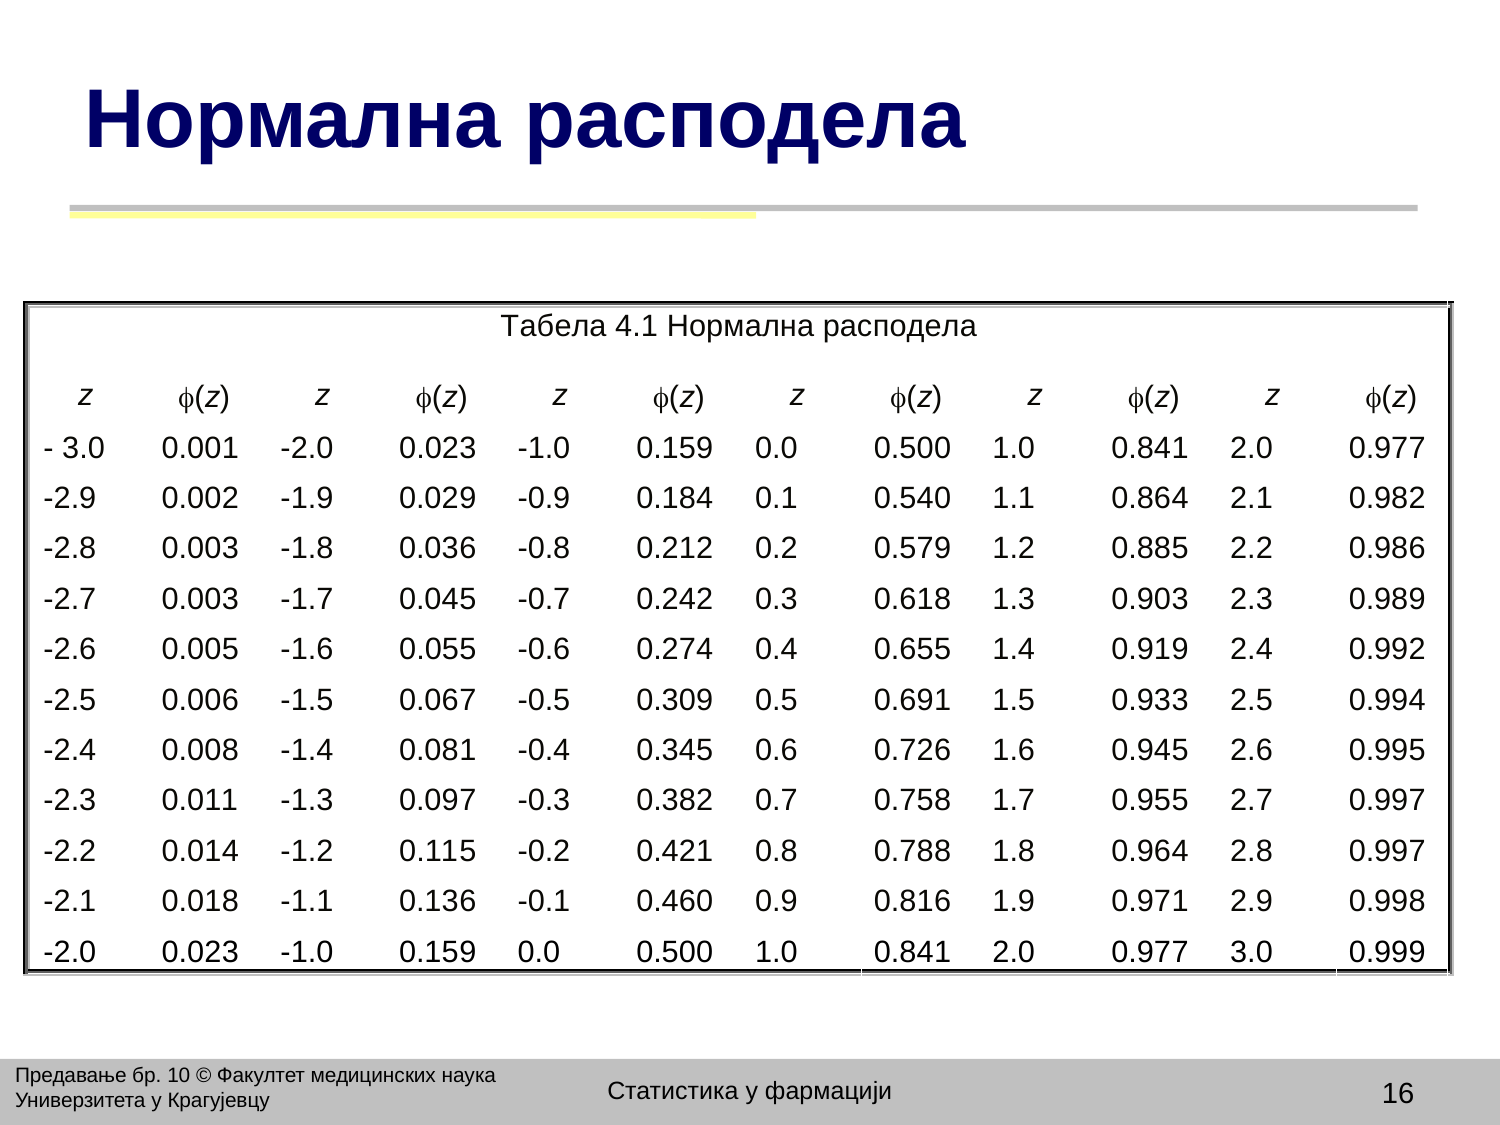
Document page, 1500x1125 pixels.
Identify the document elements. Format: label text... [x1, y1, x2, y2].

slide_number Предавање бр. 10 © Факултет медицинских наука Универзитета у Крагујевцу [0, 1053, 622, 1108]
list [16, 300, 1459, 1031]
slide_number 16 [1079, 1066, 1430, 1125]
title Нормална расподела [69, 19, 1426, 208]
footer Статистика у фармацији [512, 1066, 988, 1125]
